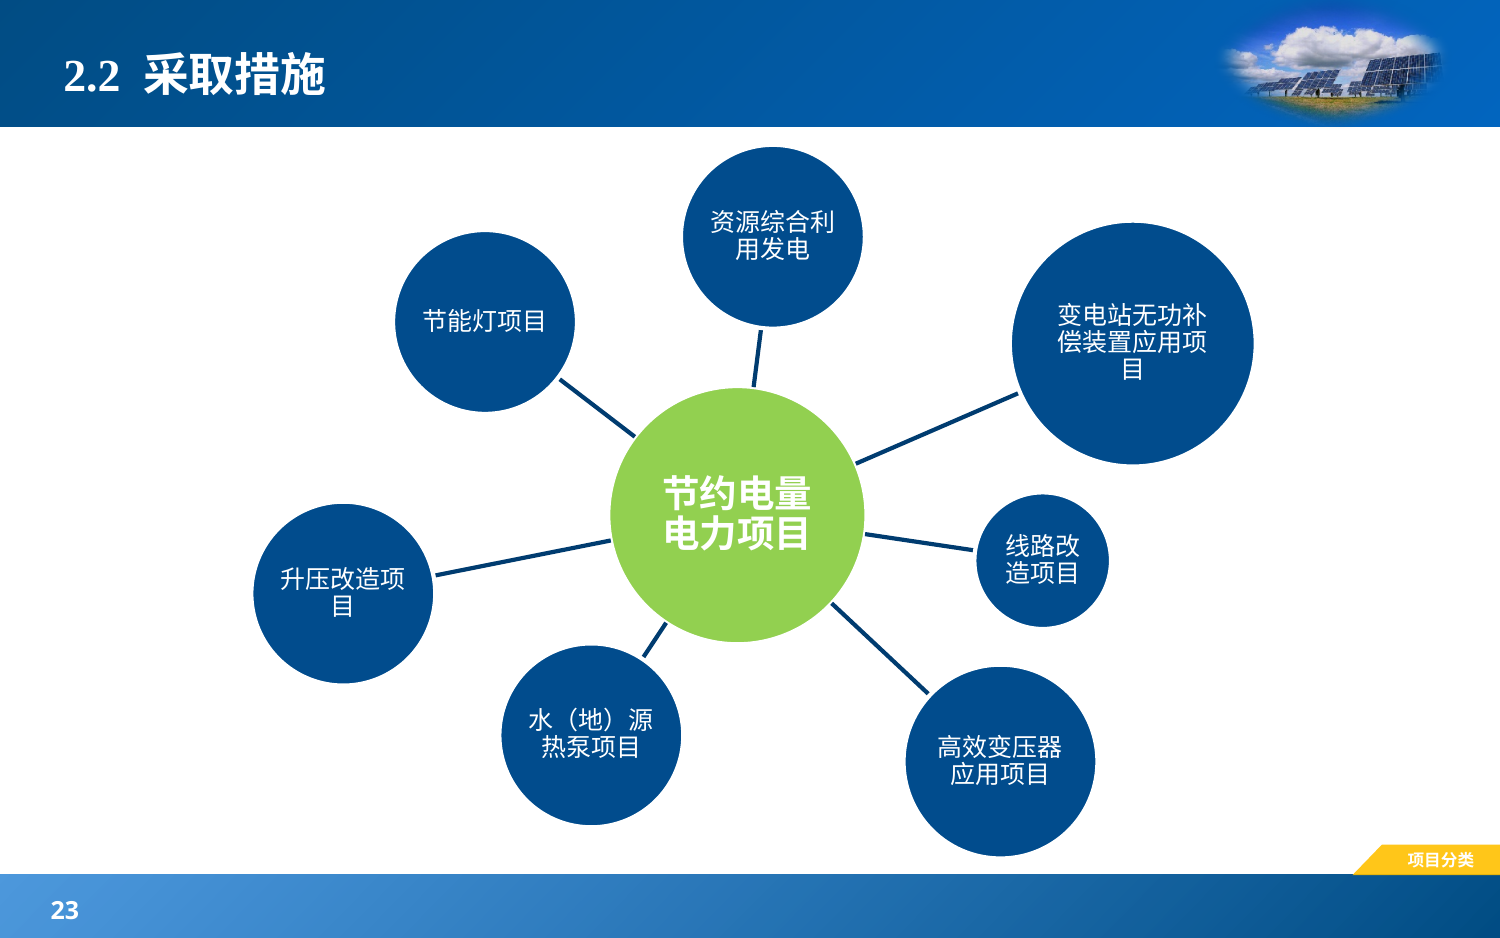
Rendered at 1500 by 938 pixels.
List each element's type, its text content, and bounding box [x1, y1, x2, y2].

title 2.2 采取措施 [48, 19, 1005, 127]
text_box 项目分类 [1350, 842, 1500, 878]
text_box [159, 144, 1365, 859]
picture [1233, 6, 1433, 113]
